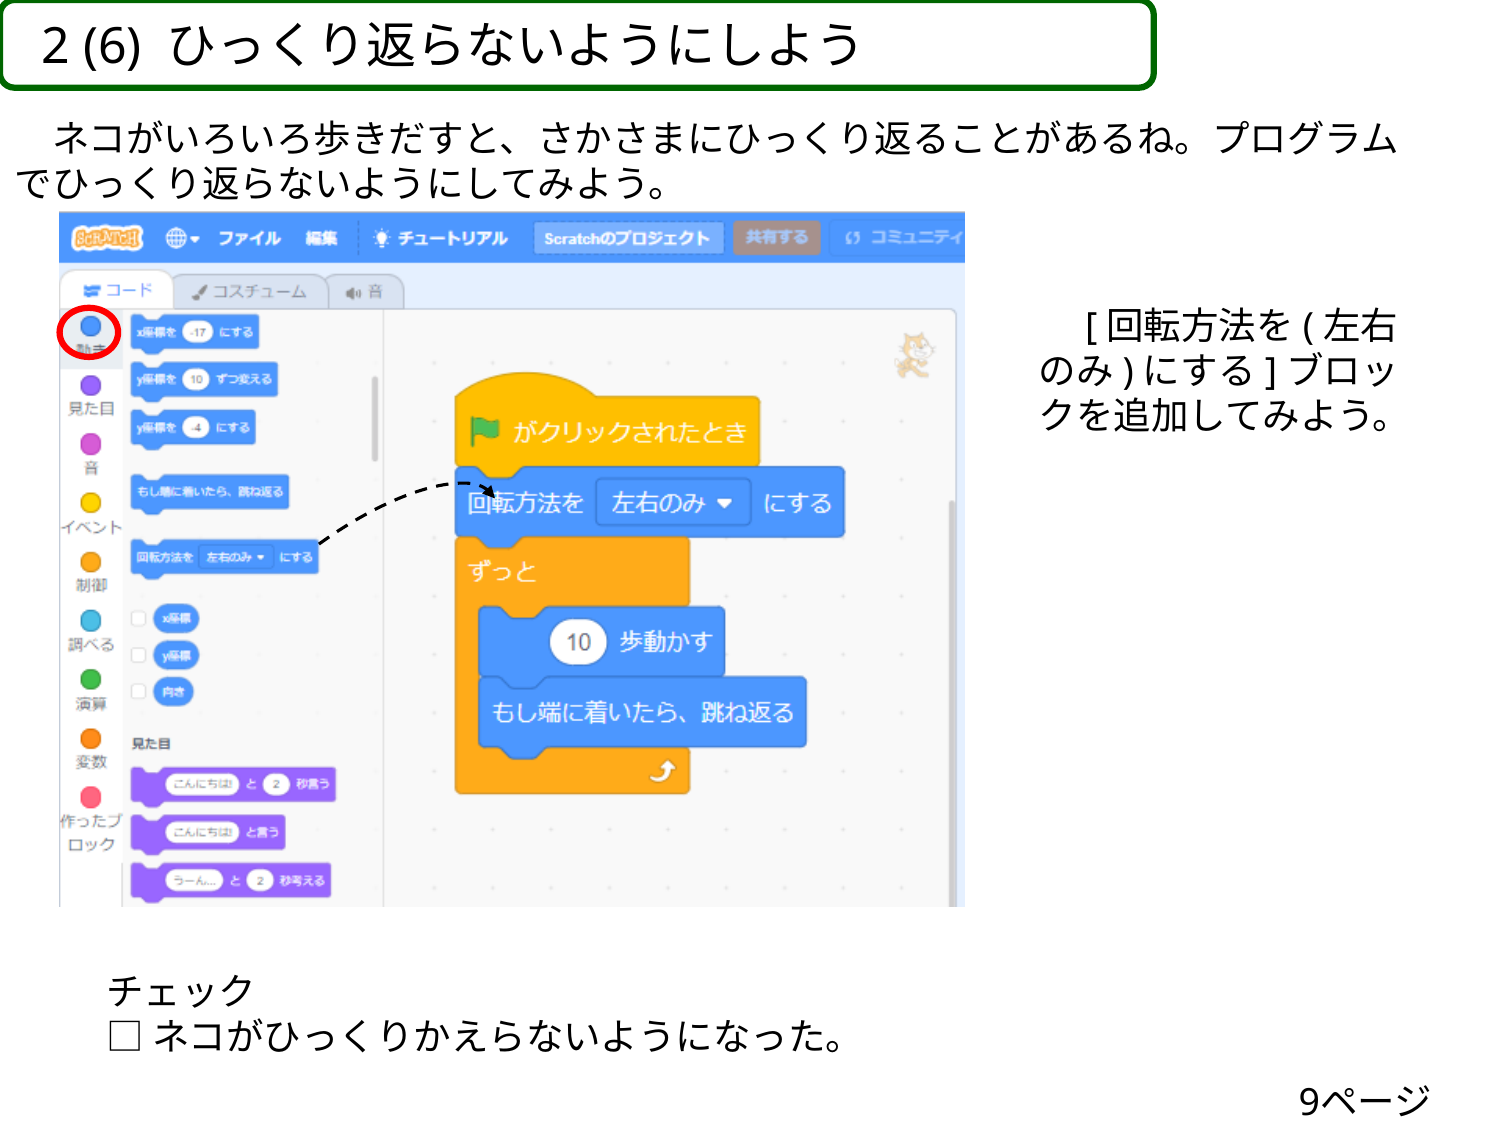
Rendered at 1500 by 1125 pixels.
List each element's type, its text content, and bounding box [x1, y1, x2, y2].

text_box チェック □ ネコがひっくりかえらないようになった。 [91, 960, 1329, 1110]
picture [59, 210, 965, 907]
text_box 9ページ [1283, 1070, 1500, 1125]
text_box ネコがいろいろ歩きだすと、さかさまにひっくり返ることがあるね。プログラムでひっくり返らないようにしてみよう。 [0, 107, 1443, 258]
text_box [回転方法を(左右のみ)にする]ブロックを追加してみよう。 [1023, 294, 1443, 445]
text_box 2 (6) ひっくり返らないようにしよう [0, 0, 1155, 89]
